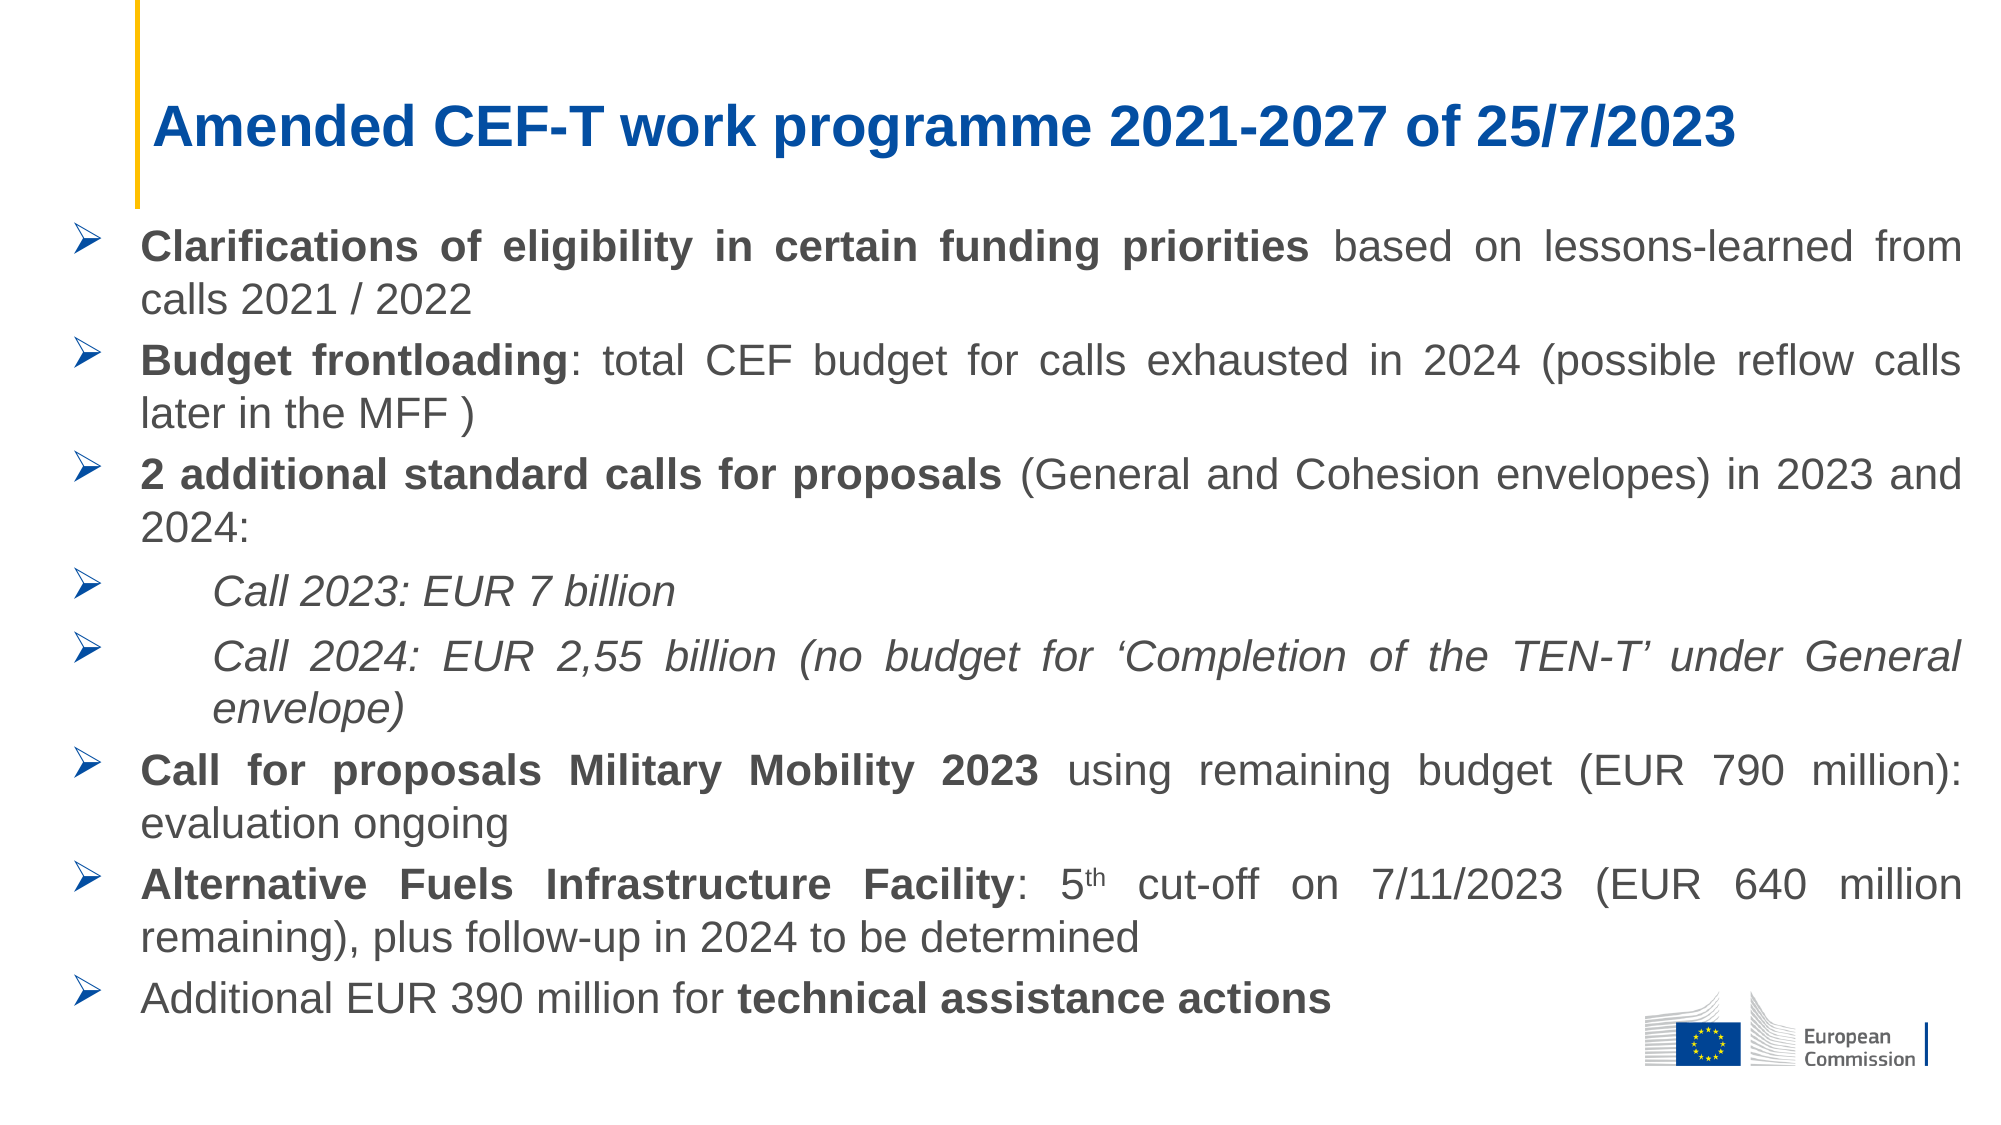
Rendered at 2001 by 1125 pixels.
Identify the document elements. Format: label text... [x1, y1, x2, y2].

picture [1645, 1035, 1928, 1066]
title Amended CEF-T work programme 2021-2027 of 25/7/2023 [137, 66, 1980, 159]
list Clarifications of eligibility in certain funding priorities based on lessons-learned from calls 2021 / 2022 Budget frontloading: total CEF budget for calls exhausted in 2024 (possible reflow calls later in the MFF ) 2 additional standard calls for proposals (General and Cohesion envelopes) in 2023 and 2024: Call 2023: EUR 7 billion Call 2024: EUR 2,55 billion (no budget for ‘Completion of the TEN-T’ under General envelope) Call for proposals Military Mobility 2023 using remaining budget (EUR 790 million): evaluation ongoing Alternative Fuels Infrastructure Facility: 5th cut-off on 7/11/2023 (EUR 640 million remaining), plus follow-up in 2024 to be determined Additional EUR 390 million for technical assistance actions [55, 210, 1980, 1035]
